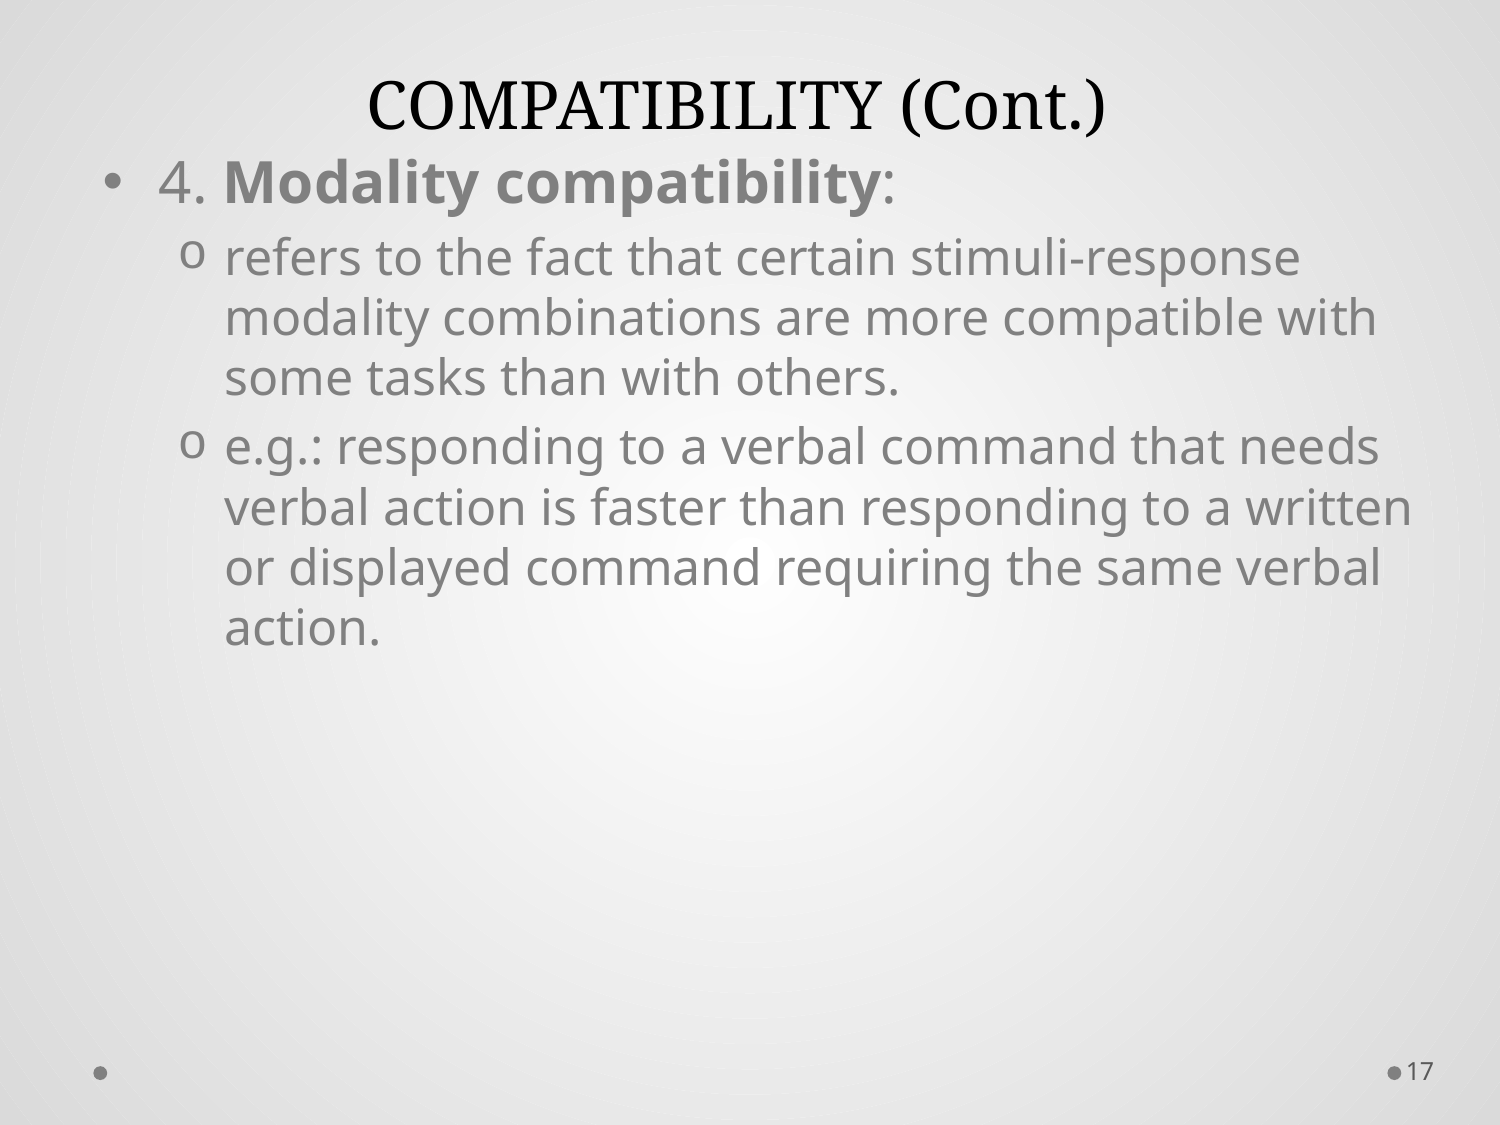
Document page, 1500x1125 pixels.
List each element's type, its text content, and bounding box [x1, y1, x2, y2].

title COMPATIBILITY (Cont.) [62, 50, 1413, 150]
list 4. Modality compatibility: refers to the fact that certain stimuli-response modality combinations are more compatible with some tasks than with others. e.g.: responding to a verbal command that needs verbal action is faster than responding to a written or displayed command requiring the same verbal action. [87, 137, 1438, 1100]
slide_number 17 [1401, 1042, 1494, 1103]
